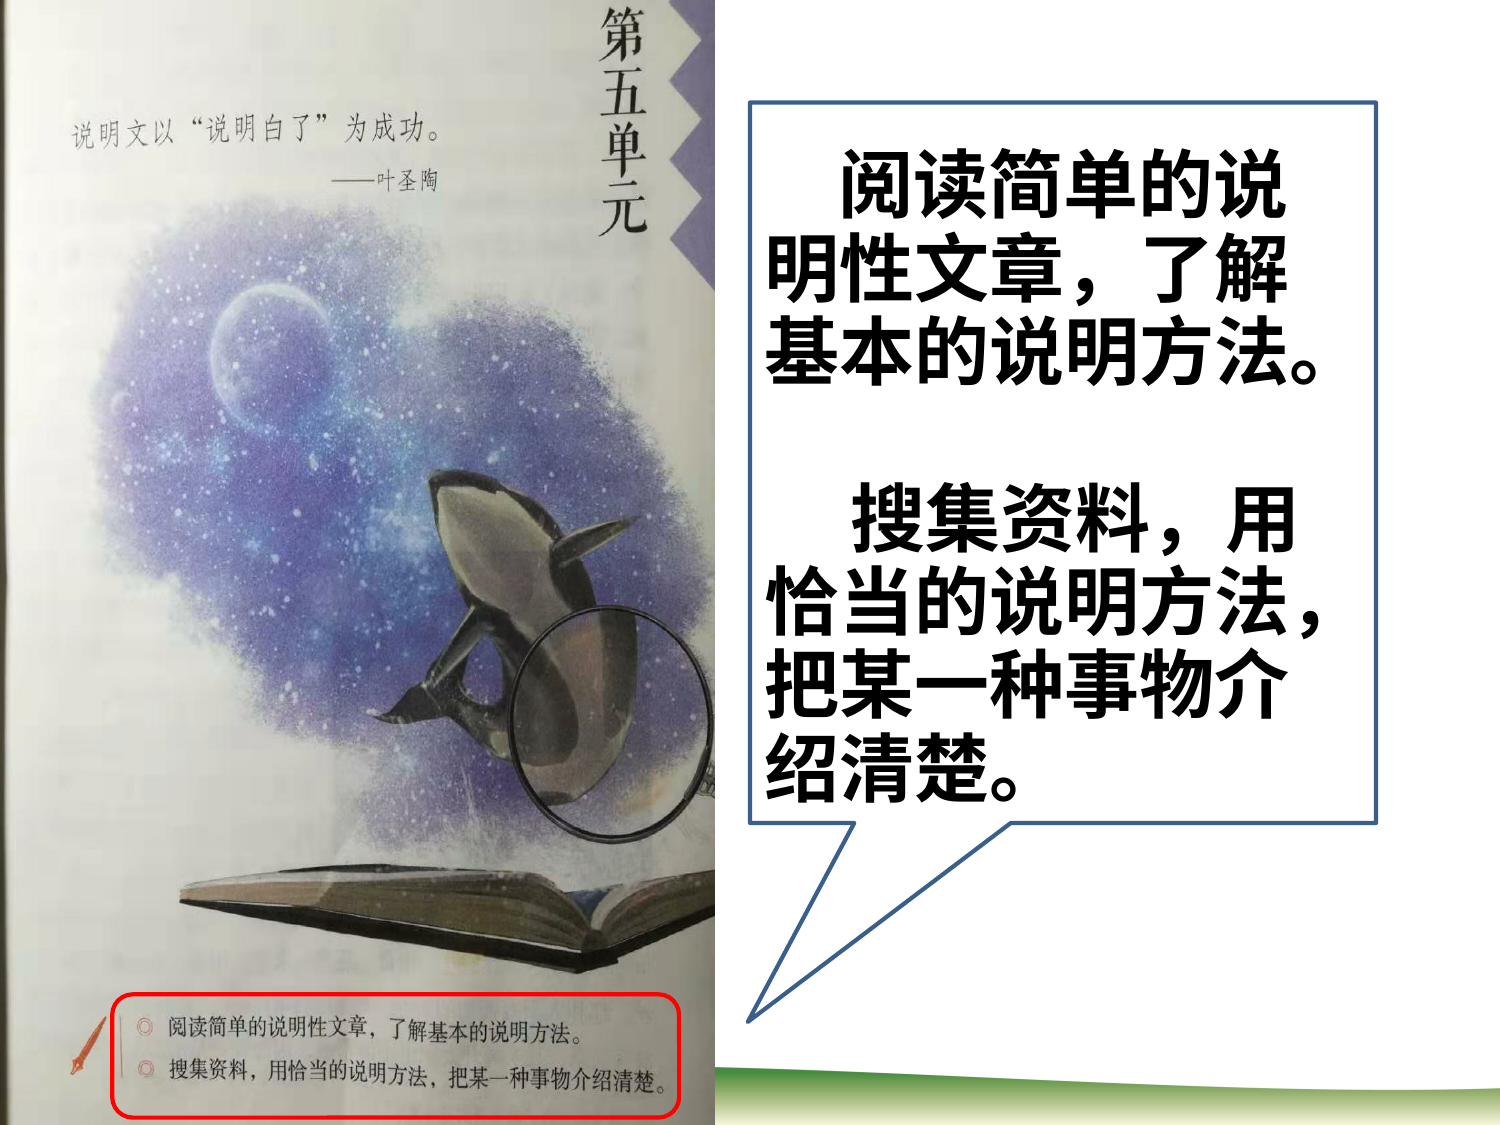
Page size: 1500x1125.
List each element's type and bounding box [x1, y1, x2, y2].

text_box [111, 102, 1377, 1118]
picture [0, 0, 1500, 1125]
